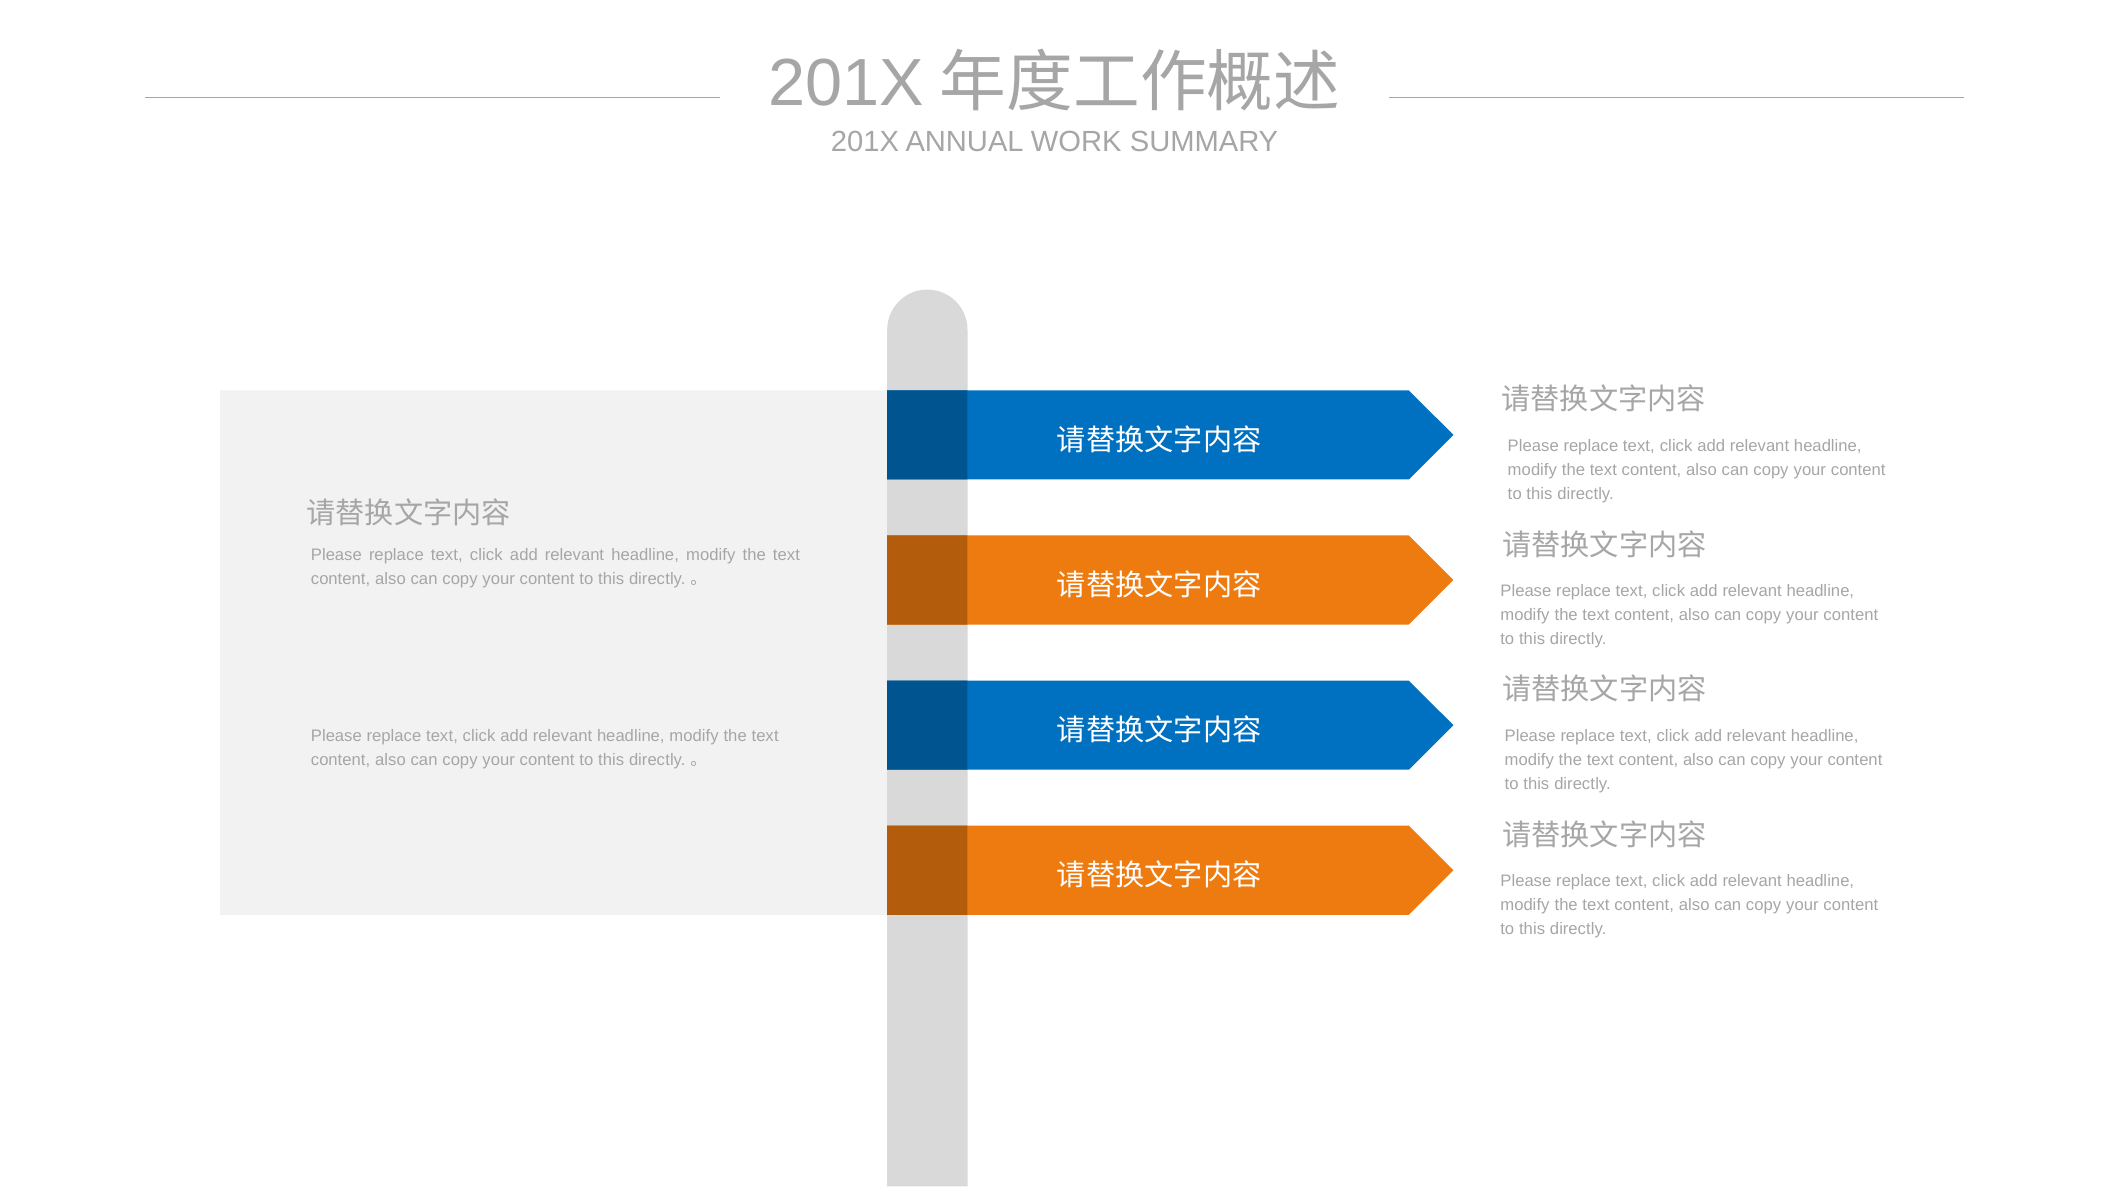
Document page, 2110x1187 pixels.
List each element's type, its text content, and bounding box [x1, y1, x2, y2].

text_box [1485, 511, 1896, 655]
text_box 201X年度工作概述 [730, 98, 1379, 119]
text_box [887, 770, 969, 825]
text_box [887, 390, 1454, 480]
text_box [887, 535, 1454, 625]
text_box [1485, 801, 1896, 945]
text_box [886, 288, 969, 390]
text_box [220, 390, 887, 915]
text_box 201X年度工作概述 [730, 38, 1379, 96]
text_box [887, 825, 1454, 915]
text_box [1485, 366, 1903, 510]
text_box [1485, 656, 1900, 800]
text_box [886, 915, 969, 1187]
text_box [887, 480, 969, 535]
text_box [887, 680, 1454, 770]
text_box 201X ANNUAL WORK SUMMARY [824, 122, 1285, 158]
text_box [887, 625, 969, 680]
